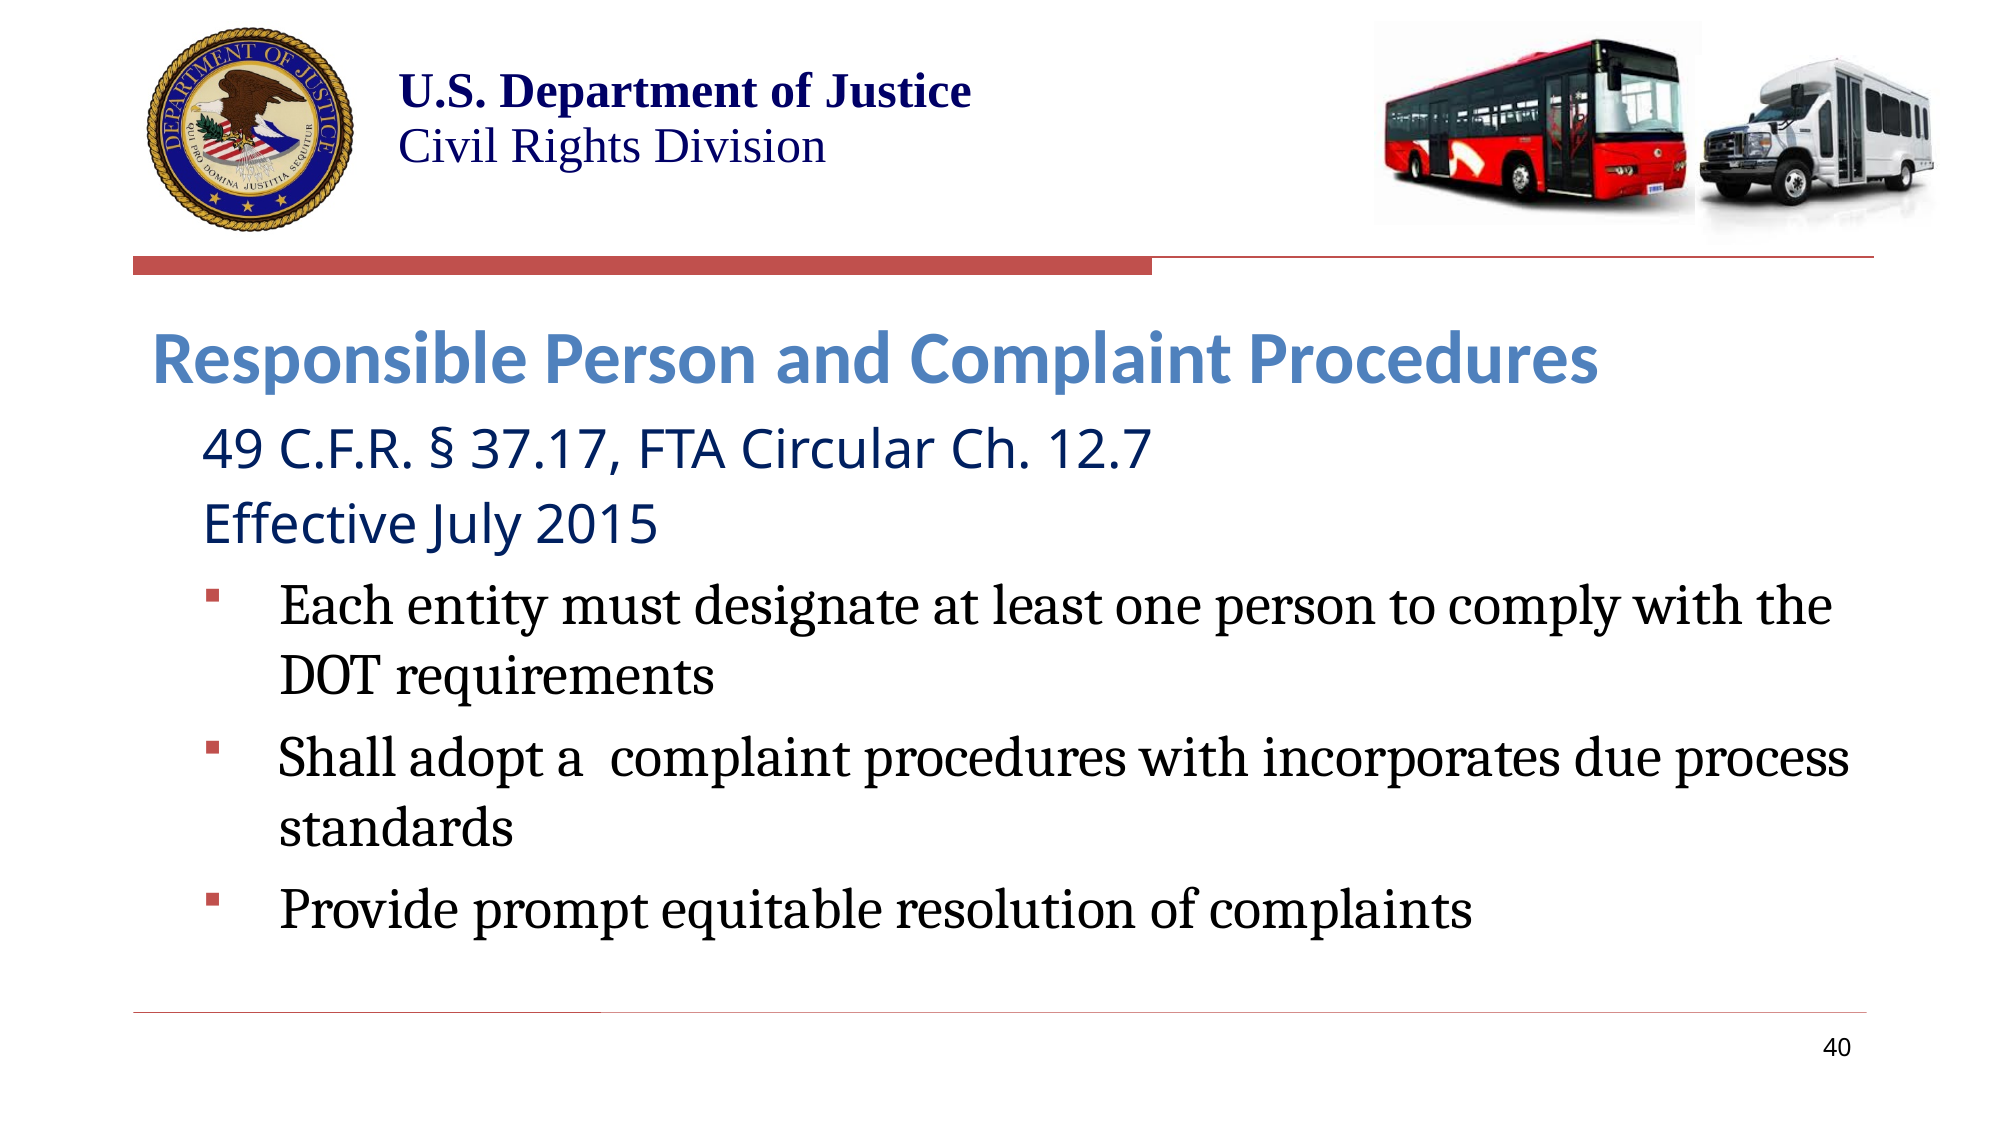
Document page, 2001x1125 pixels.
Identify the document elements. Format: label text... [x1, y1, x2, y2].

picture [137, 21, 363, 238]
picture [1374, 21, 1940, 245]
title Responsible Person and Complaint Procedures [137, 281, 1713, 407]
list 49 C.F.R. § 37.17, FTA Circular Ch. 12.7 Effective July 2015 Each entity must designate at least one person to comply with the DOT requirements Shall adopt a complaint procedures with incorporates due process standards Provide prompt equitable resolution of complaints [187, 406, 1867, 1013]
slide_number 40 [1433, 1024, 1867, 1103]
